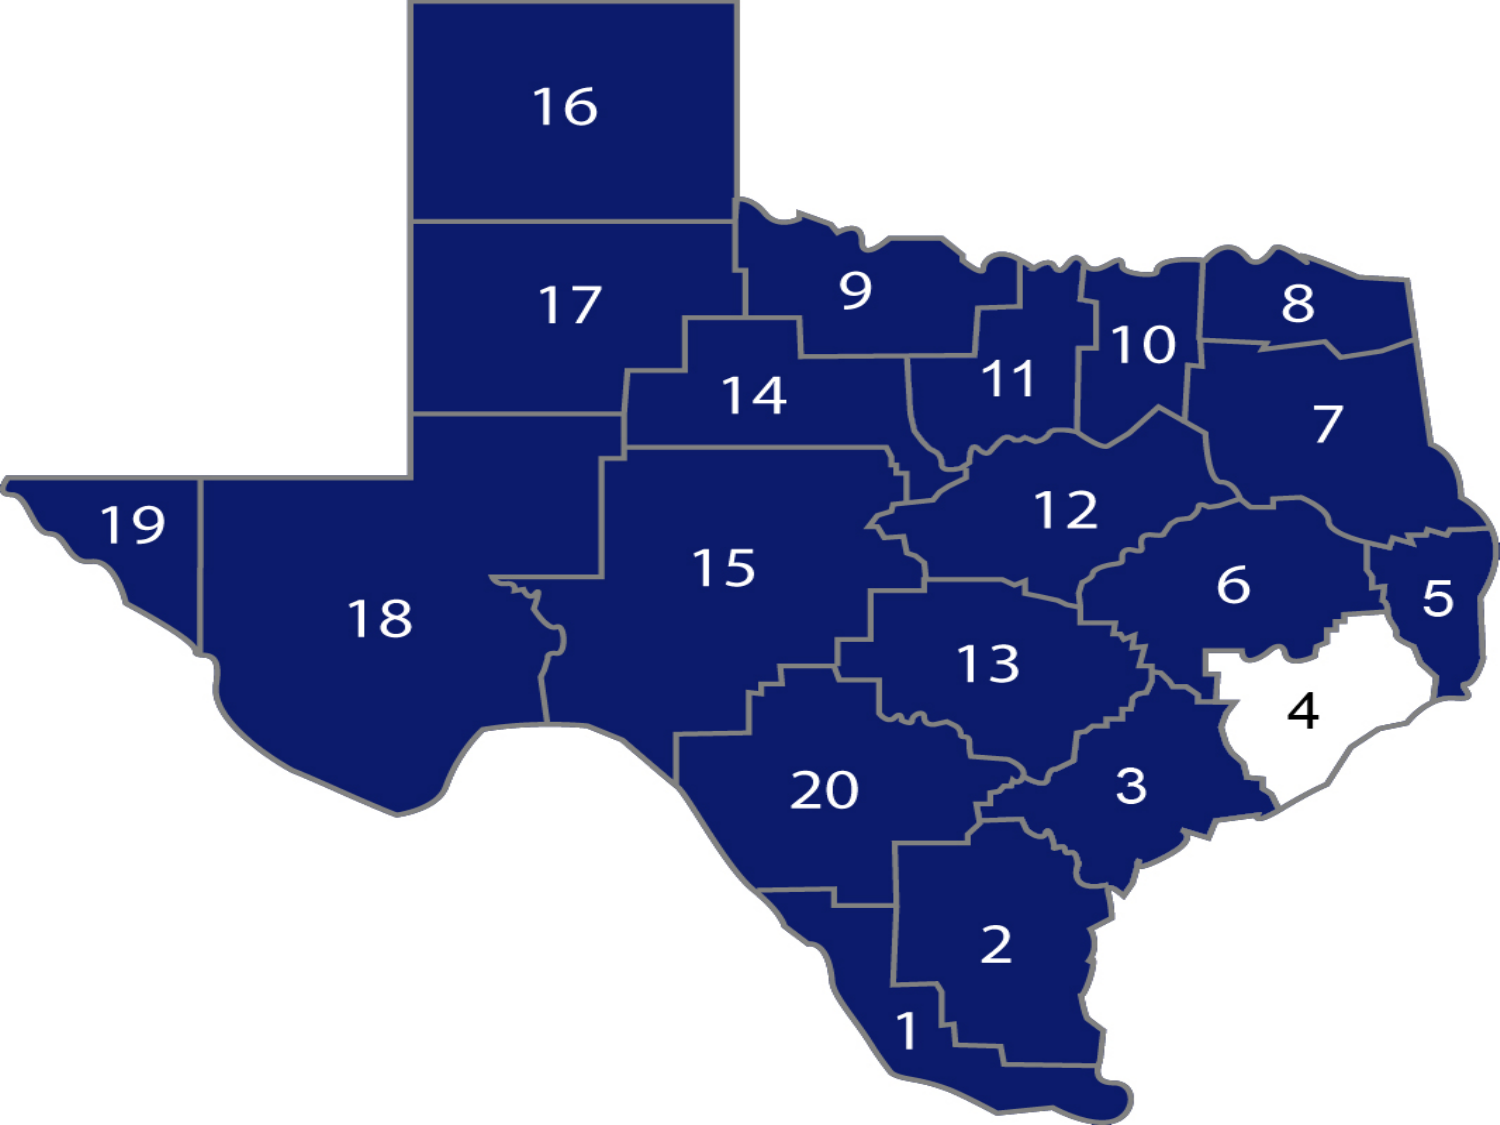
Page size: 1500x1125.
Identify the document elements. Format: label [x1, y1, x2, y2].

list [0, 0, 1500, 1125]
